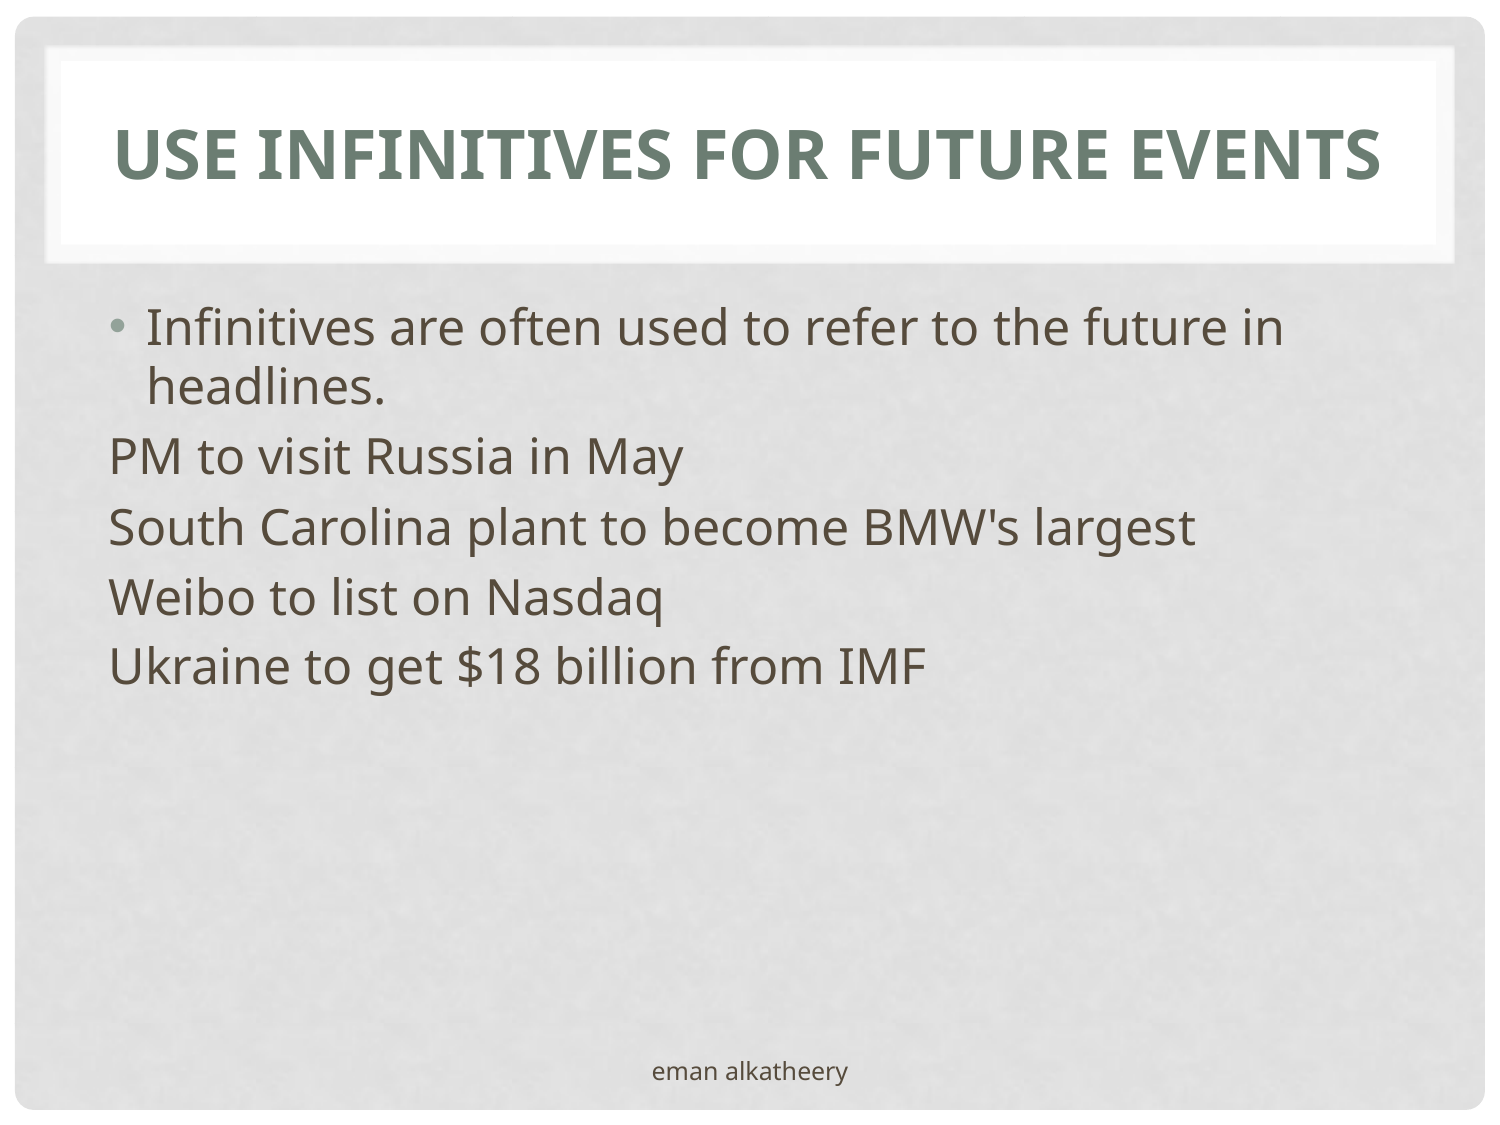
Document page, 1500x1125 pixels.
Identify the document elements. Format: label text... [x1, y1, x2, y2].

title Use infinitives for future events [69, 66, 1425, 238]
footer eman alkatheery [512, 1042, 988, 1103]
list Infinitives are often used to refer to the future in headlines. PM to visit Russia in May South Carolina plant to become BMW's largest Weibo to list on Nasdaq Ukraine to get $18 billion from IMF [75, 287, 1425, 1005]
